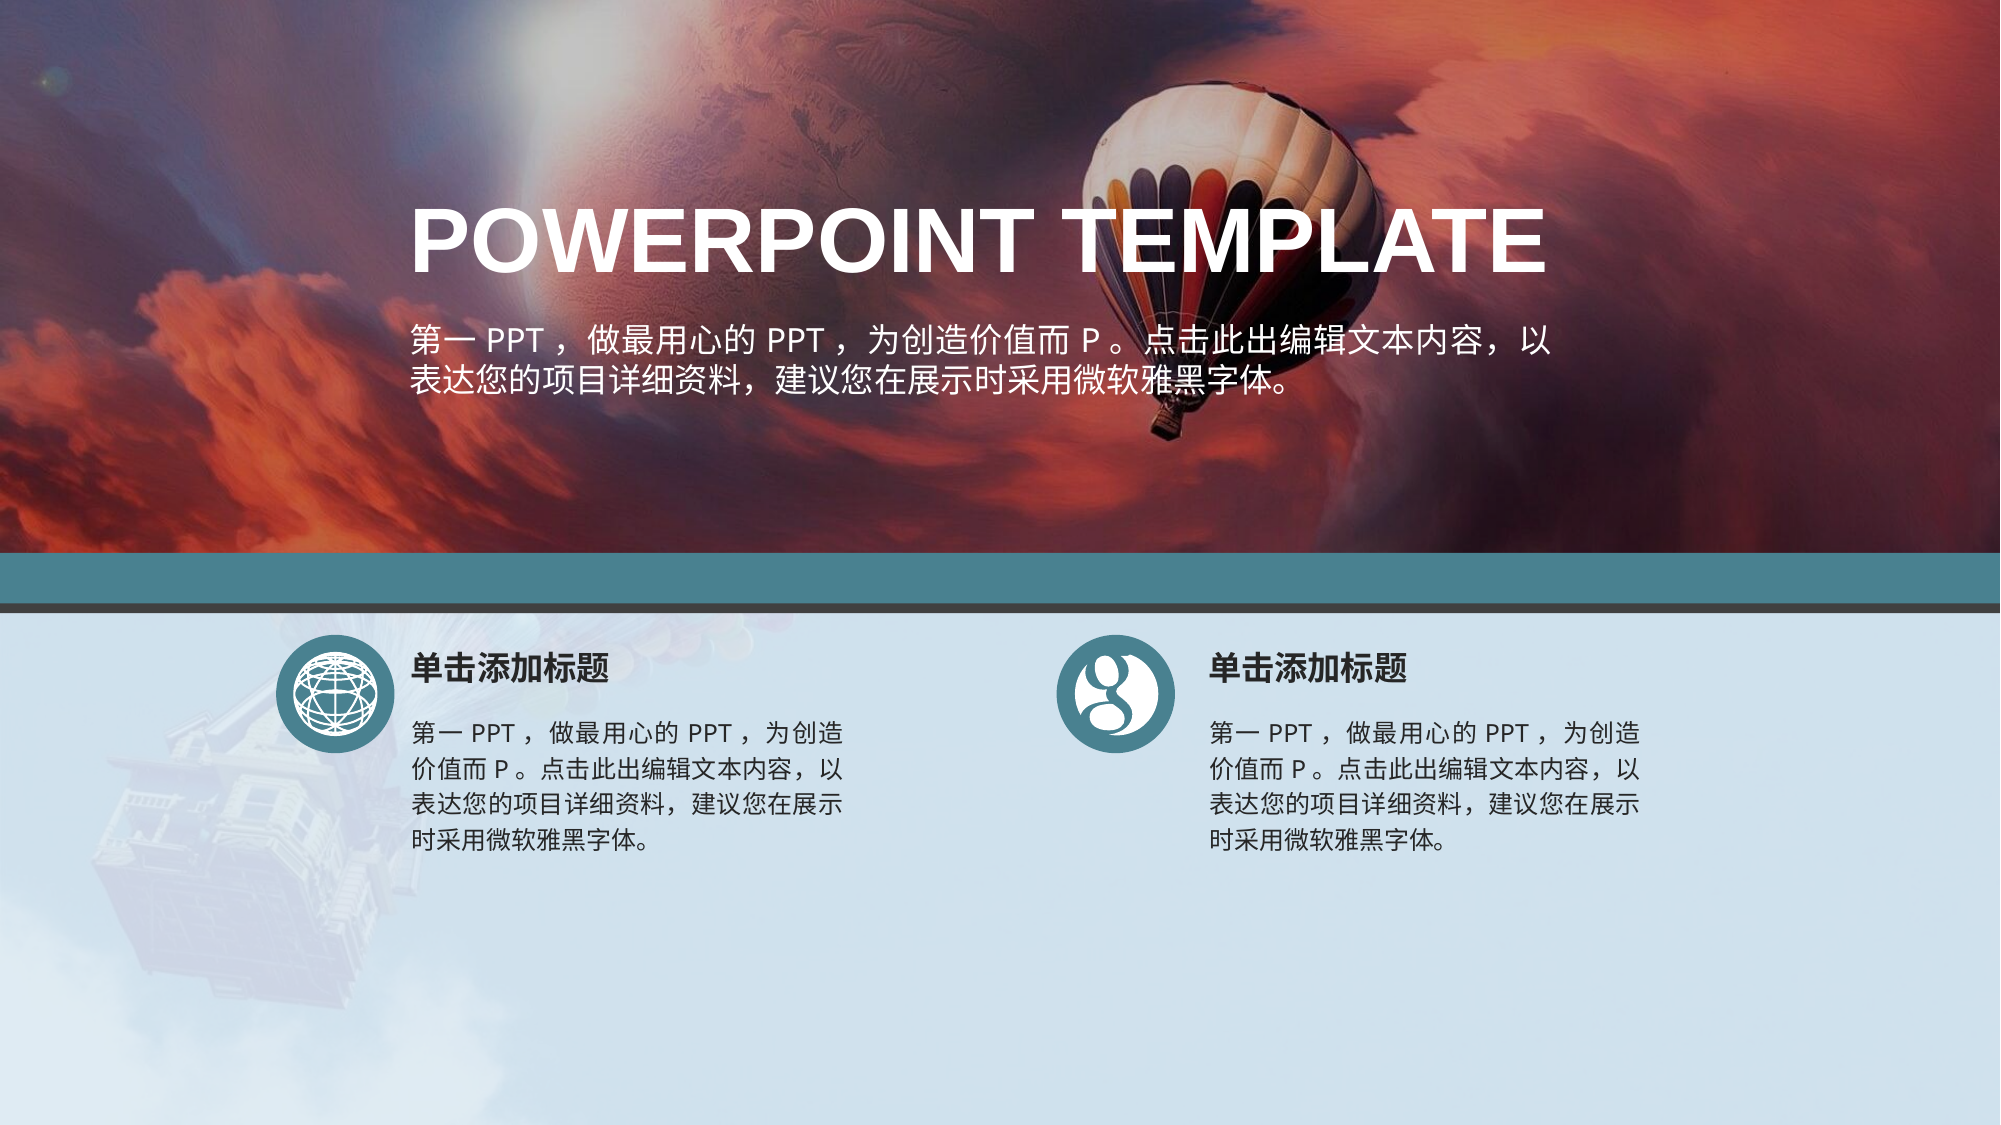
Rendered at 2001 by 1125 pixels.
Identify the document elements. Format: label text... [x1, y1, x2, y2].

text_box [1108, 654, 1159, 736]
text_box 单击添加标题 [1208, 636, 1583, 704]
text_box [1094, 655, 1119, 687]
text_box [275, 633, 396, 755]
picture [0, 0, 2000, 604]
text_box 第一PPT，做最用心的PPT，为创造价值而P。点击此出编辑文本内容，以表达您的项目详细资料，建议您在展示时采用微软雅黑字体。 [1194, 703, 1656, 863]
text_box [1055, 633, 1176, 755]
text_box [1074, 664, 1109, 716]
text_box 单击添加标题 [410, 636, 786, 704]
text_box [1089, 703, 1125, 731]
text_box [0, 604, 2000, 614]
text_box 第一PPT，做最用心的PPT，为创造价值而P。点击此出编辑文本内容，以表达您的项目详细资料，建议您在展示时采用微软雅黑字体。 [397, 703, 859, 863]
text_box [294, 652, 377, 736]
